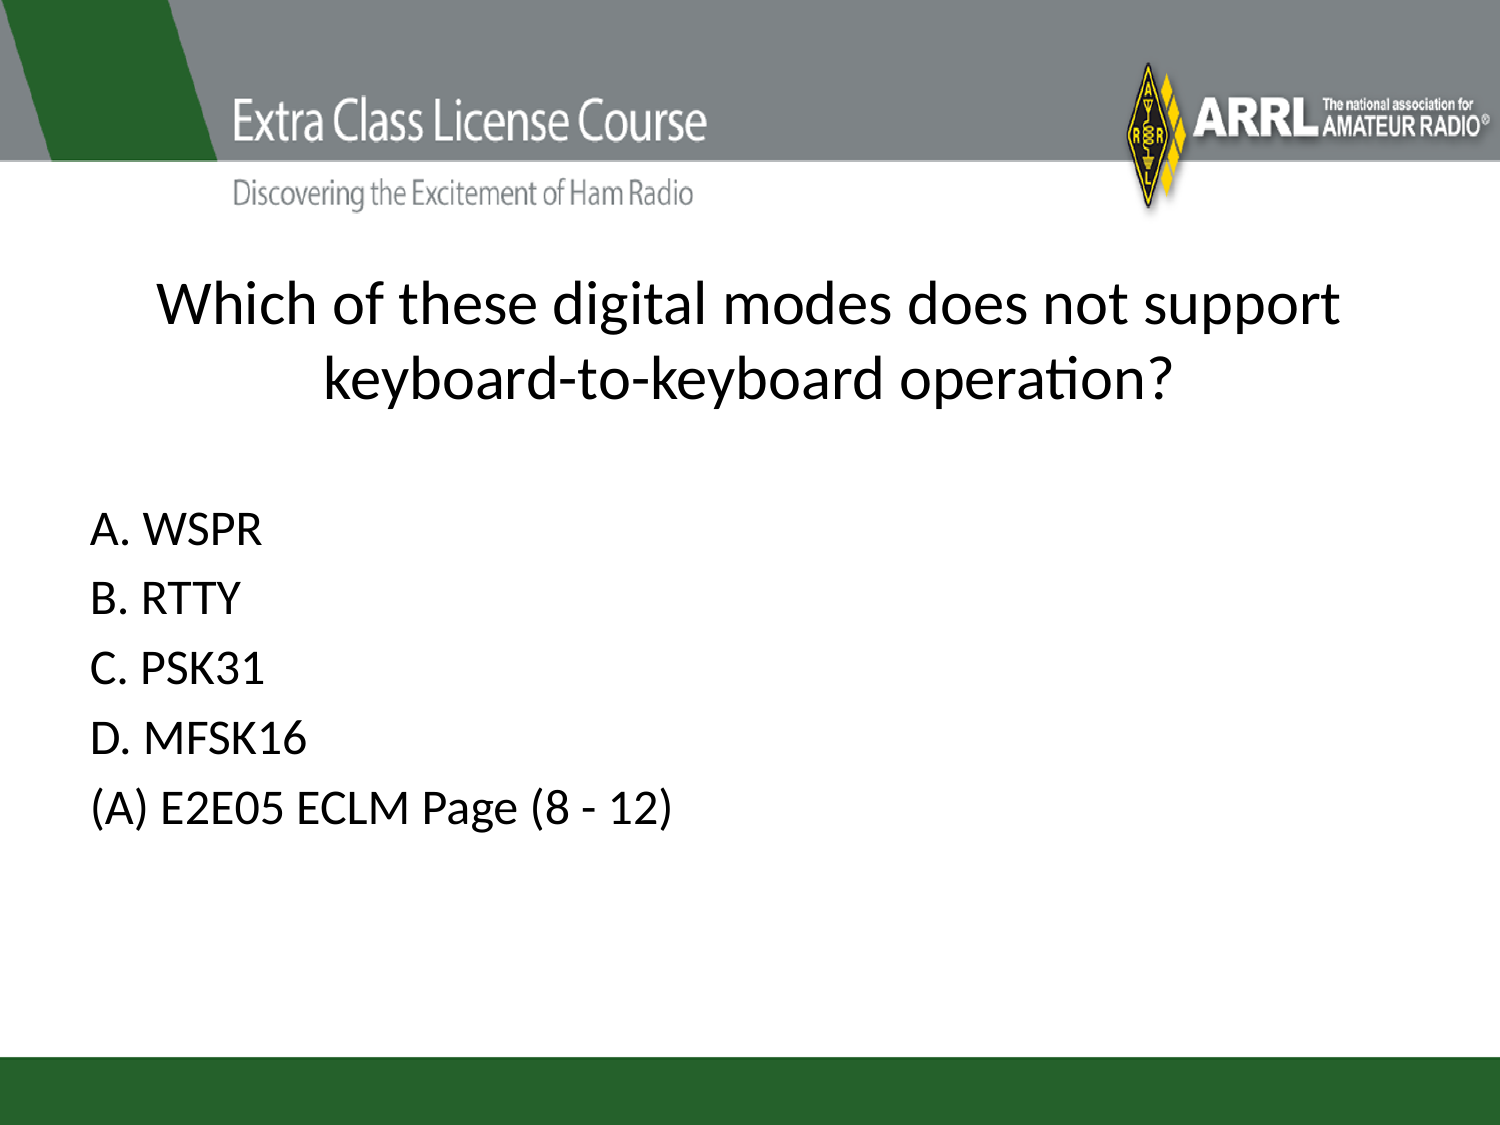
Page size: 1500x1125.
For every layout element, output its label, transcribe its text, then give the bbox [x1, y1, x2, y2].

picture [0, 0, 1500, 1125]
title Which of these digital modes does not support keyboard-to-keyboard operation? [75, 254, 1425, 435]
list A. WSPR B. RTTY C. PSK31 D. MFSK16 (A) E2E05 ECLM Page (8 - 12) [75, 487, 1425, 1005]
